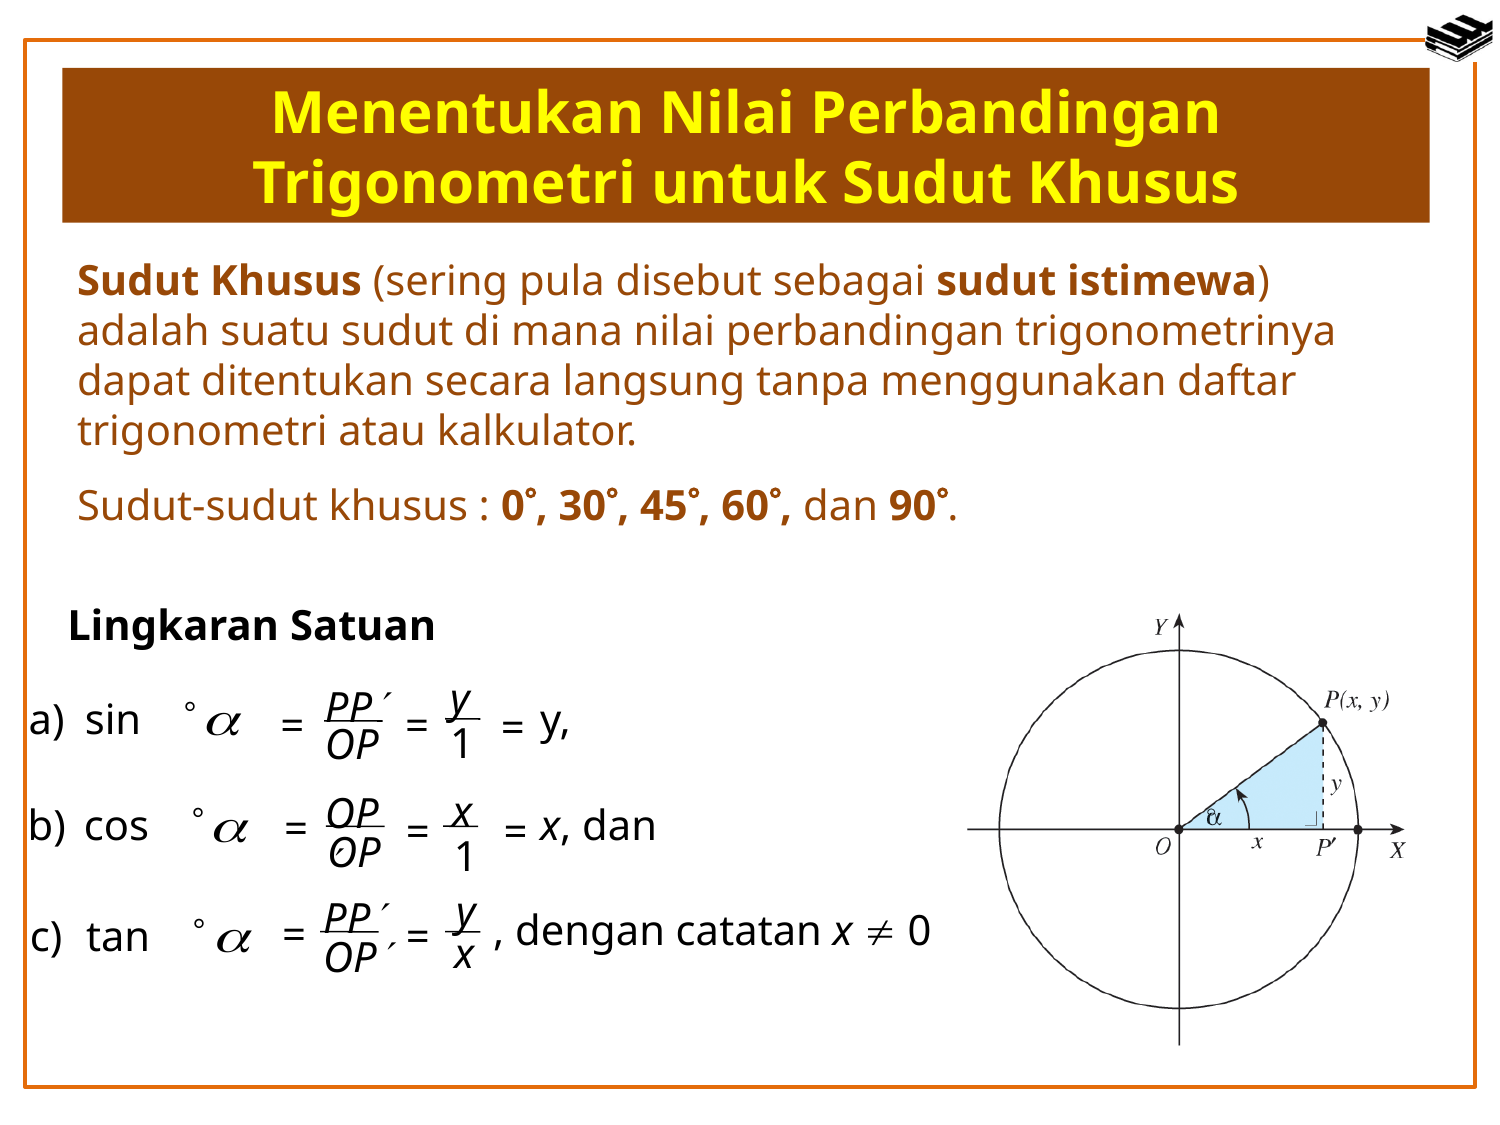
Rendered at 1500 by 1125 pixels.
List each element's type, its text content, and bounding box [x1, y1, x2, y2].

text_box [207, 920, 268, 966]
text_box Menentukan Nilai Perbandingan Trigonometri untuk Sudut Khusus [62, 67, 1430, 223]
picture [938, 585, 1424, 1061]
text_box Lingkaran Satuan [52, 591, 452, 657]
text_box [197, 702, 257, 748]
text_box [204, 809, 264, 855]
text_box Sudut Khusus (sering pula disebut sebagai sudut istimewa) adalah suatu sudut di mana nilai perbandingan trigonometrinya dapat ditentukan secara langsung tanpa menggunakan daftar trigonometri atau kalkulator. Sudut-sudut khusus : 0, 30, 45, 60, dan 90. [62, 246, 1410, 536]
picture [1425, 11, 1493, 62]
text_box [62, 663, 933, 990]
